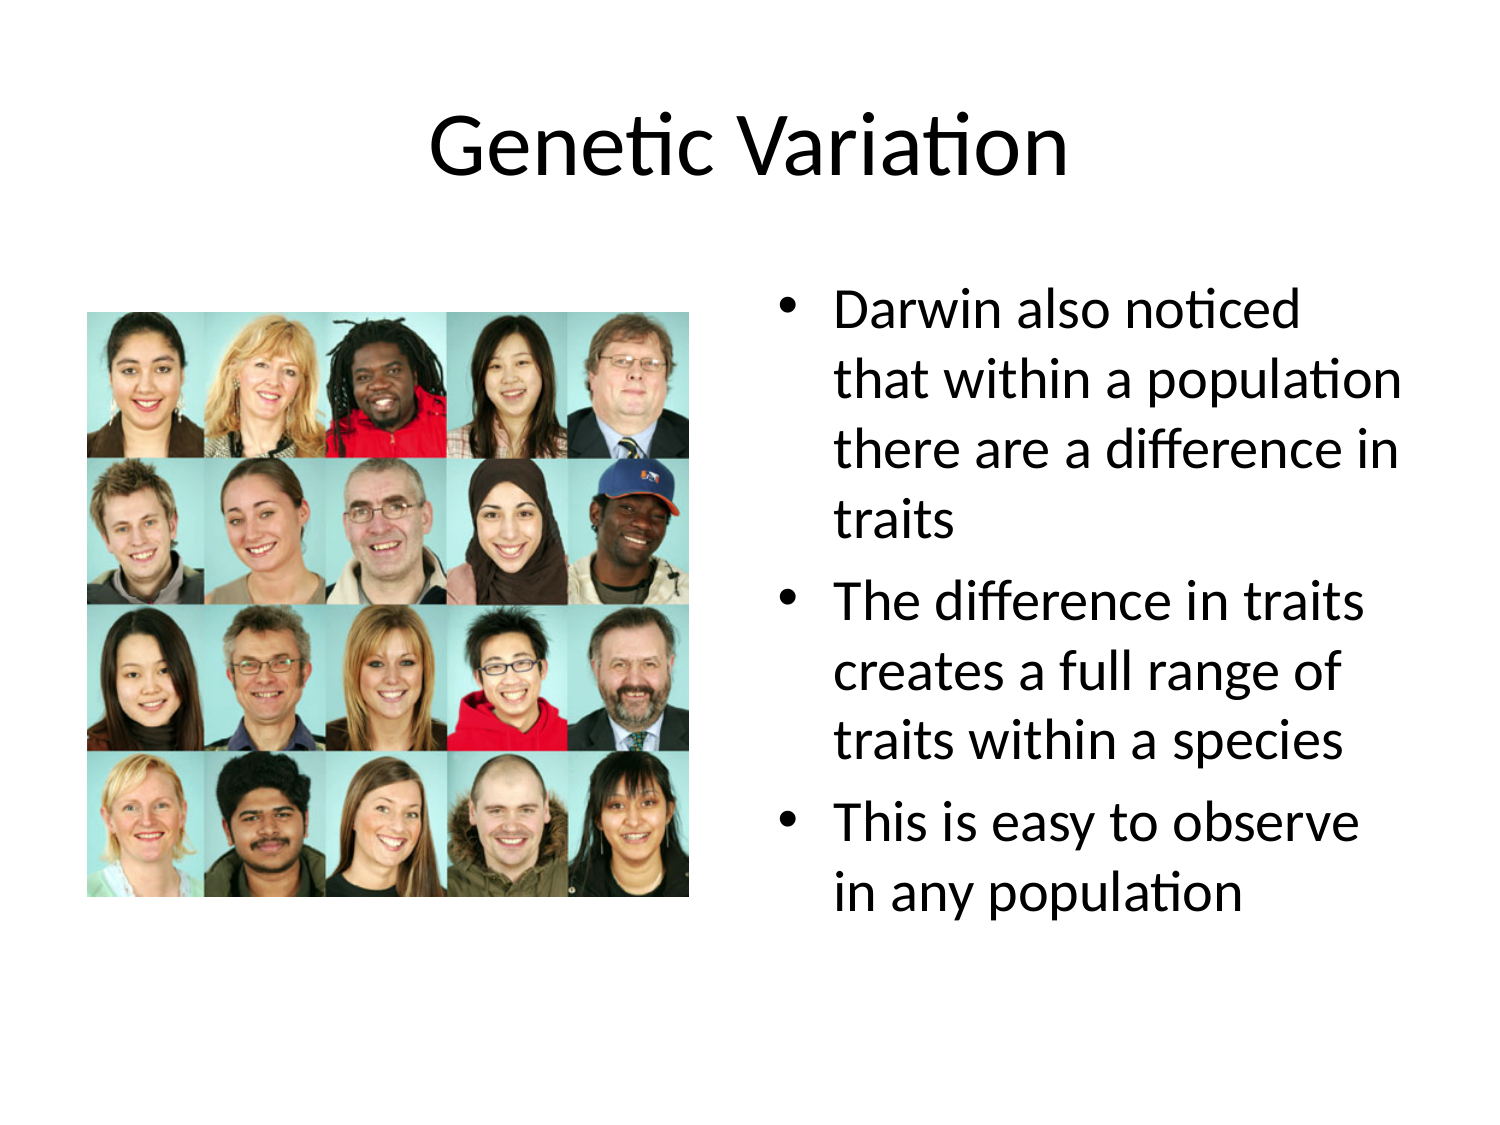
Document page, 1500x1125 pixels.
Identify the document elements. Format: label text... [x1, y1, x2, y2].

list Darwin also noticed that within a population there are a difference in traits The difference in traits creates a full range of traits within a species This is easy to observe in any population [762, 262, 1425, 1005]
picture [87, 312, 689, 898]
title Genetic Variation [75, 45, 1425, 233]
